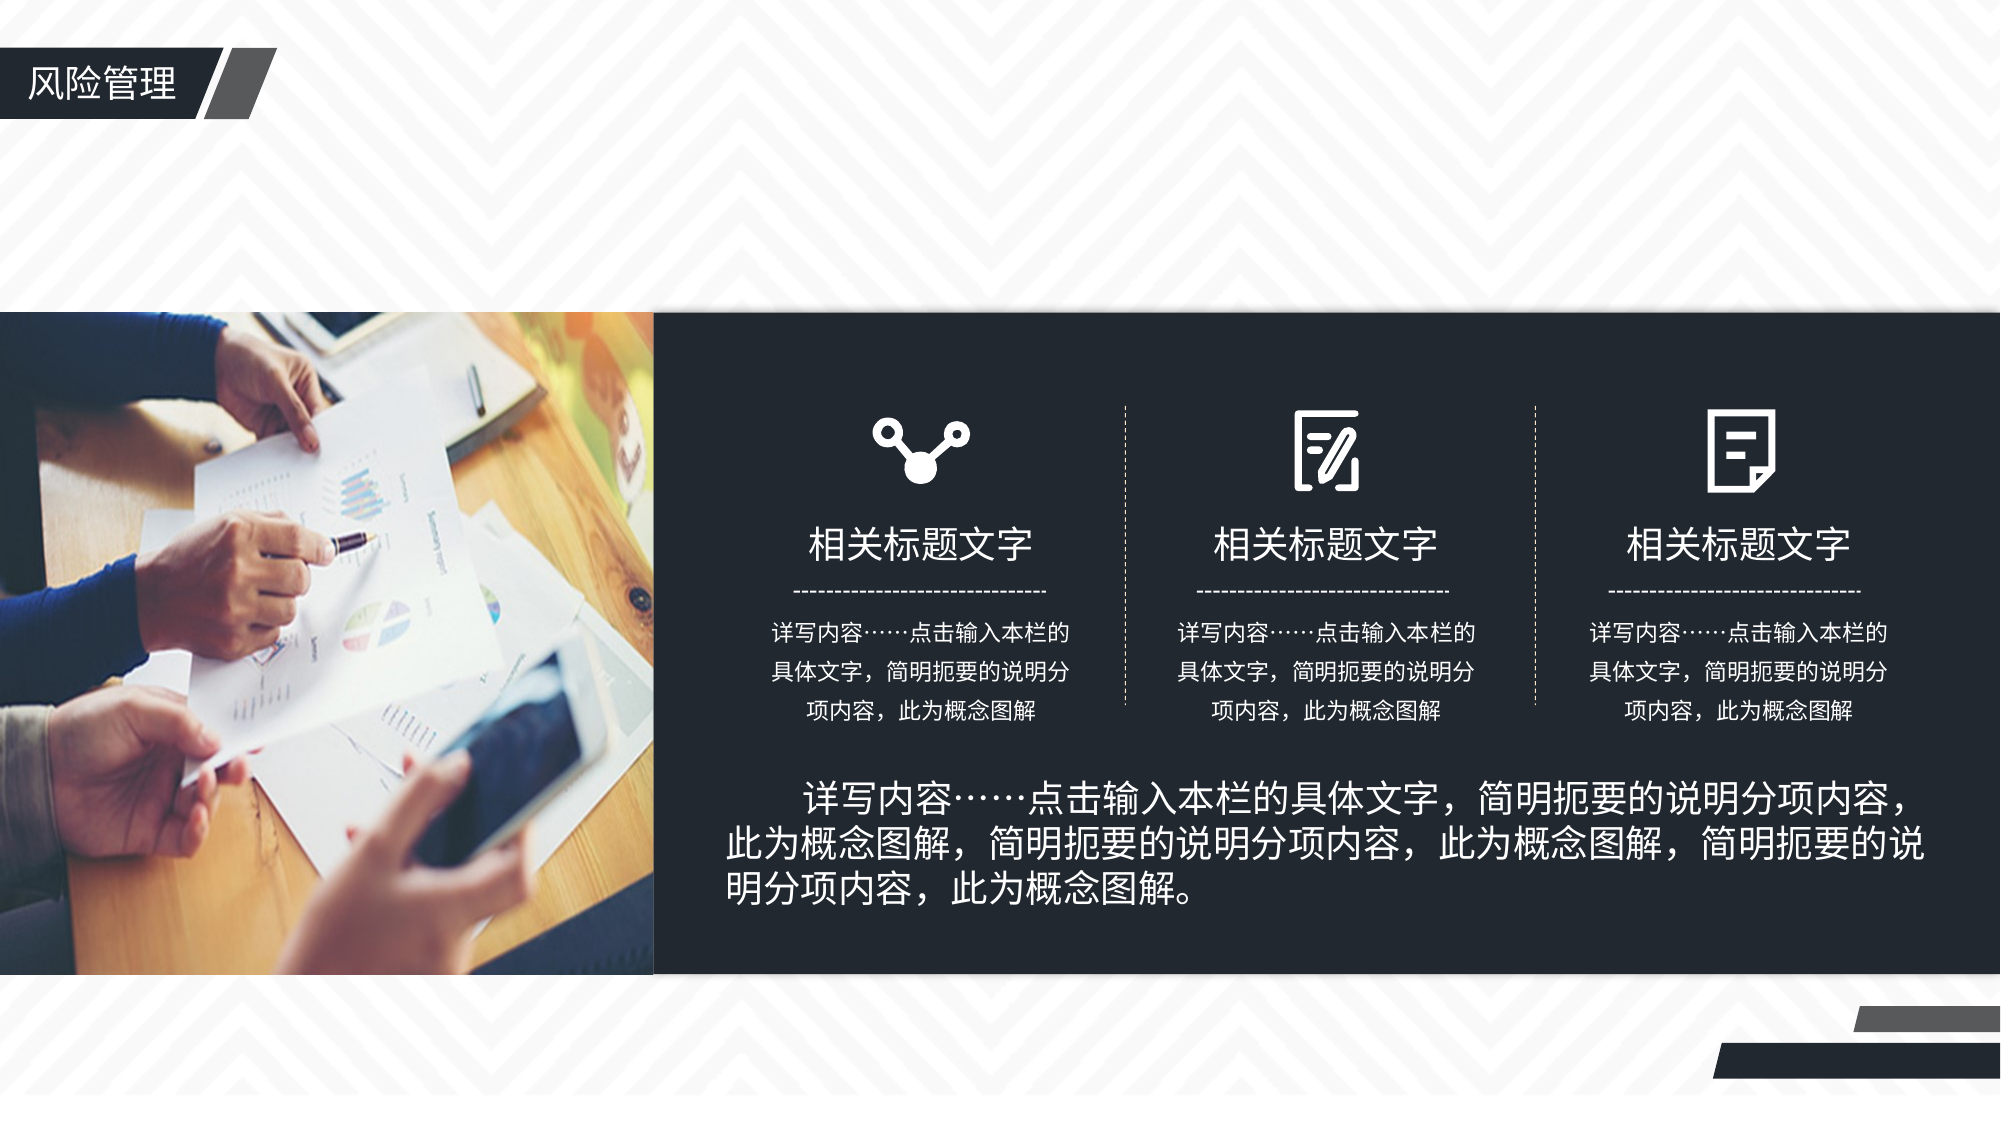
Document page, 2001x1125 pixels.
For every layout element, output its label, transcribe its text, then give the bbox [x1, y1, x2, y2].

text_box [872, 417, 971, 484]
text_box 相关标题文字 [793, 514, 1049, 574]
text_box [1294, 410, 1359, 492]
text_box 详写内容……点击输入本栏的具体文字，简明扼要的说明分项内容，此为概念图解 [1581, 607, 1897, 724]
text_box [1707, 409, 1776, 493]
text_box 详写内容……点击输入本栏的具体文字，简明扼要的说明分项内容，此为概念图解 [763, 607, 1079, 725]
text_box 相关标题文字 [1611, 514, 1867, 574]
text_box 详写内容……点击输入本栏的具体文字，简明扼要的说明分项内容，此为概念图解 [1169, 607, 1484, 725]
text_box 相关标题文字 [1199, 514, 1454, 574]
text_box [654, 312, 2000, 975]
text_box [0, 312, 654, 975]
picture [0, 0, 2001, 1125]
text_box 详写内容……点击输入本栏的具体文字，简明扼要的说明分项内容，此为概念图解，简明扼要的说明分项内容，此为概念图解，简明扼要的说明分项内容，此为概念图解。 [710, 767, 1960, 918]
